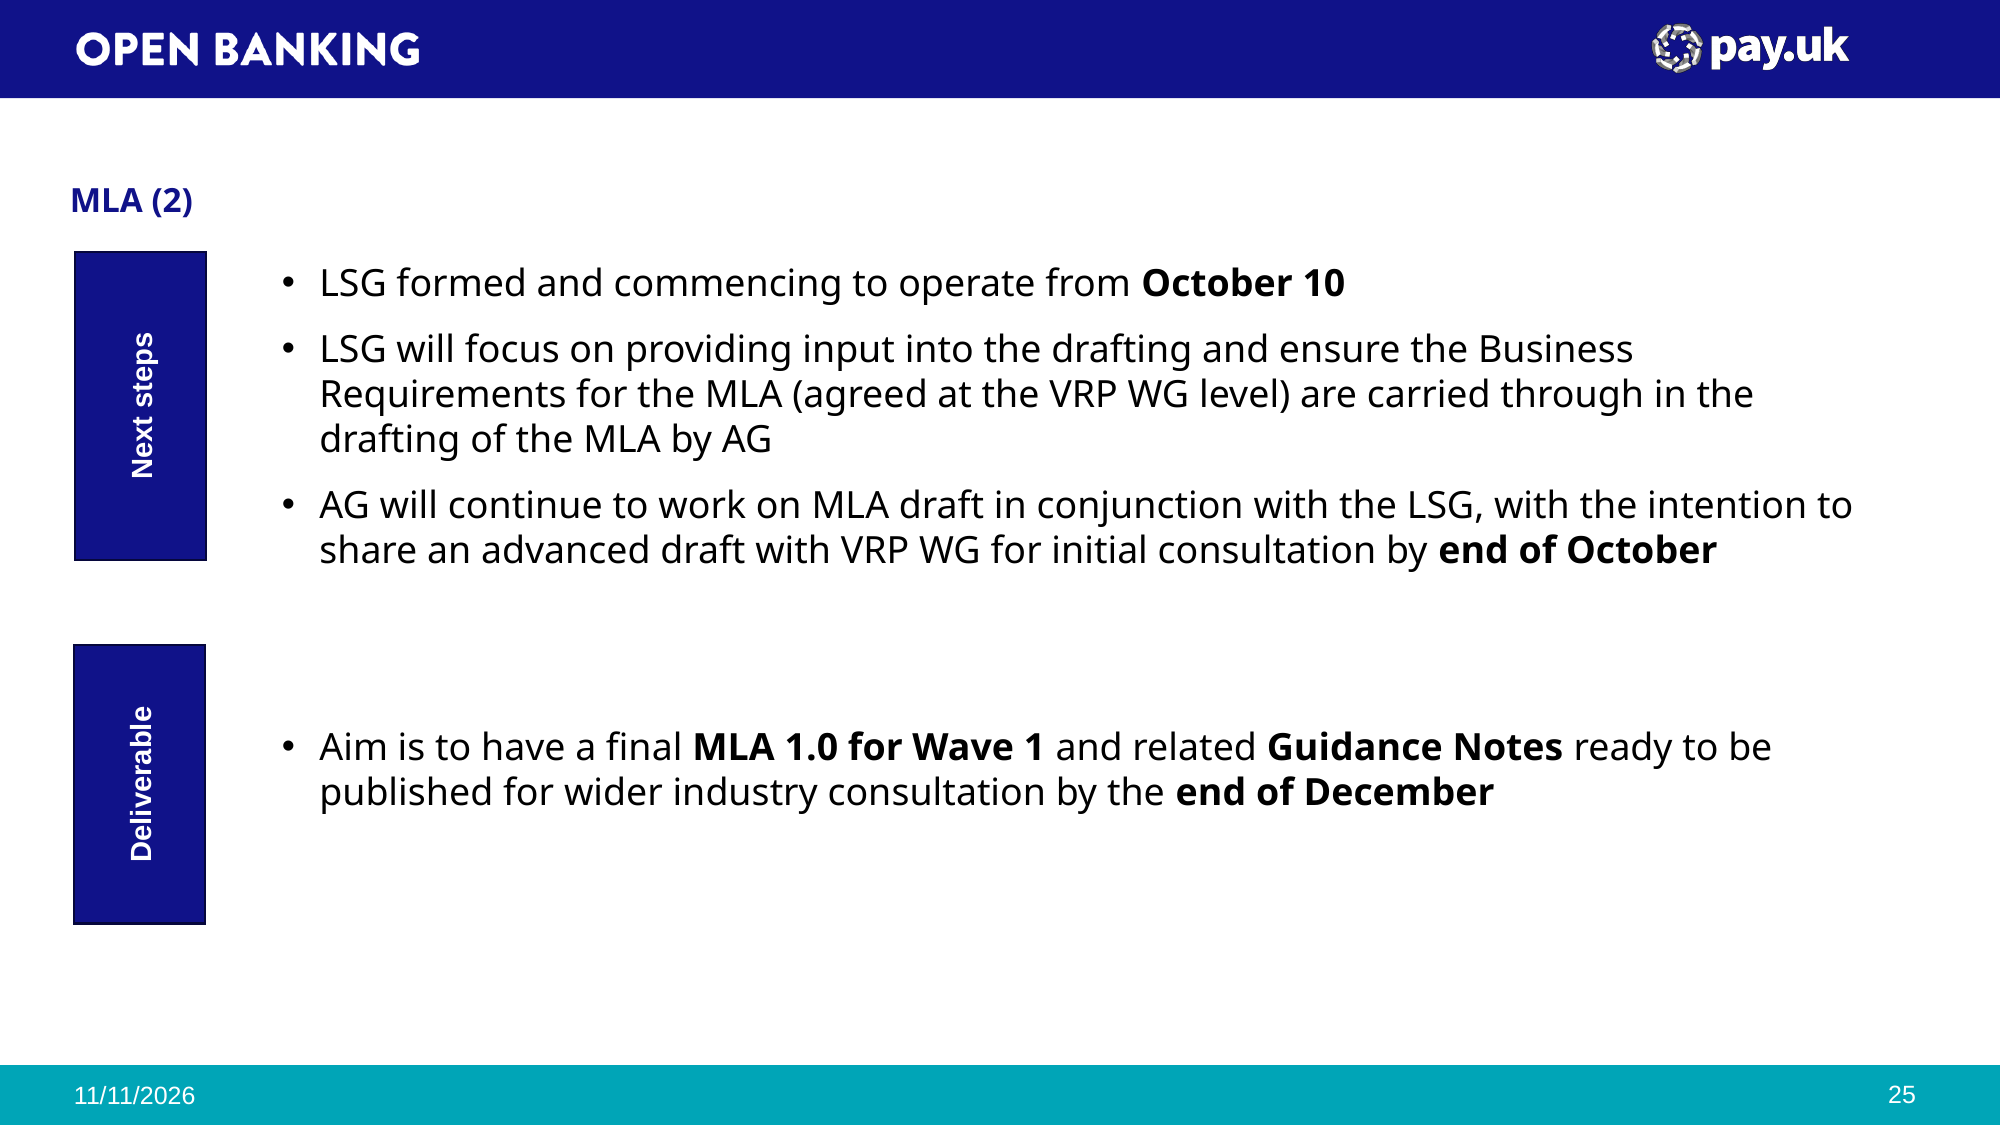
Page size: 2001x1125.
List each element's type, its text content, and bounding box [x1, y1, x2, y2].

picture [43, 0, 452, 99]
text_box Deliverable [73, 644, 206, 925]
list LSG formed and commencing to operate from October 10 LSG will focus on providing input into the drafting and ensure the Business Requirements for the MLA (agreed at the VRP WG level) are carried through in the drafting of the MLA by AG AG will continue to work on MLA draft in conjunction with the LSG, with the intention to share an advanced draft with VRP WG for initial consultation by end of October Aim is to have a final MLA 1.0 for Wave 1 and related Guidance Notes ready to be published for wider industry consultation by the end of December [266, 251, 1888, 924]
footer [662, 1064, 1338, 1124]
slide_number 25 [1412, 1064, 1932, 1124]
title MLA (2) [54, 176, 291, 453]
text_box Next steps [74, 251, 207, 561]
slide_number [59, 1065, 509, 1125]
picture [1644, 12, 1856, 78]
